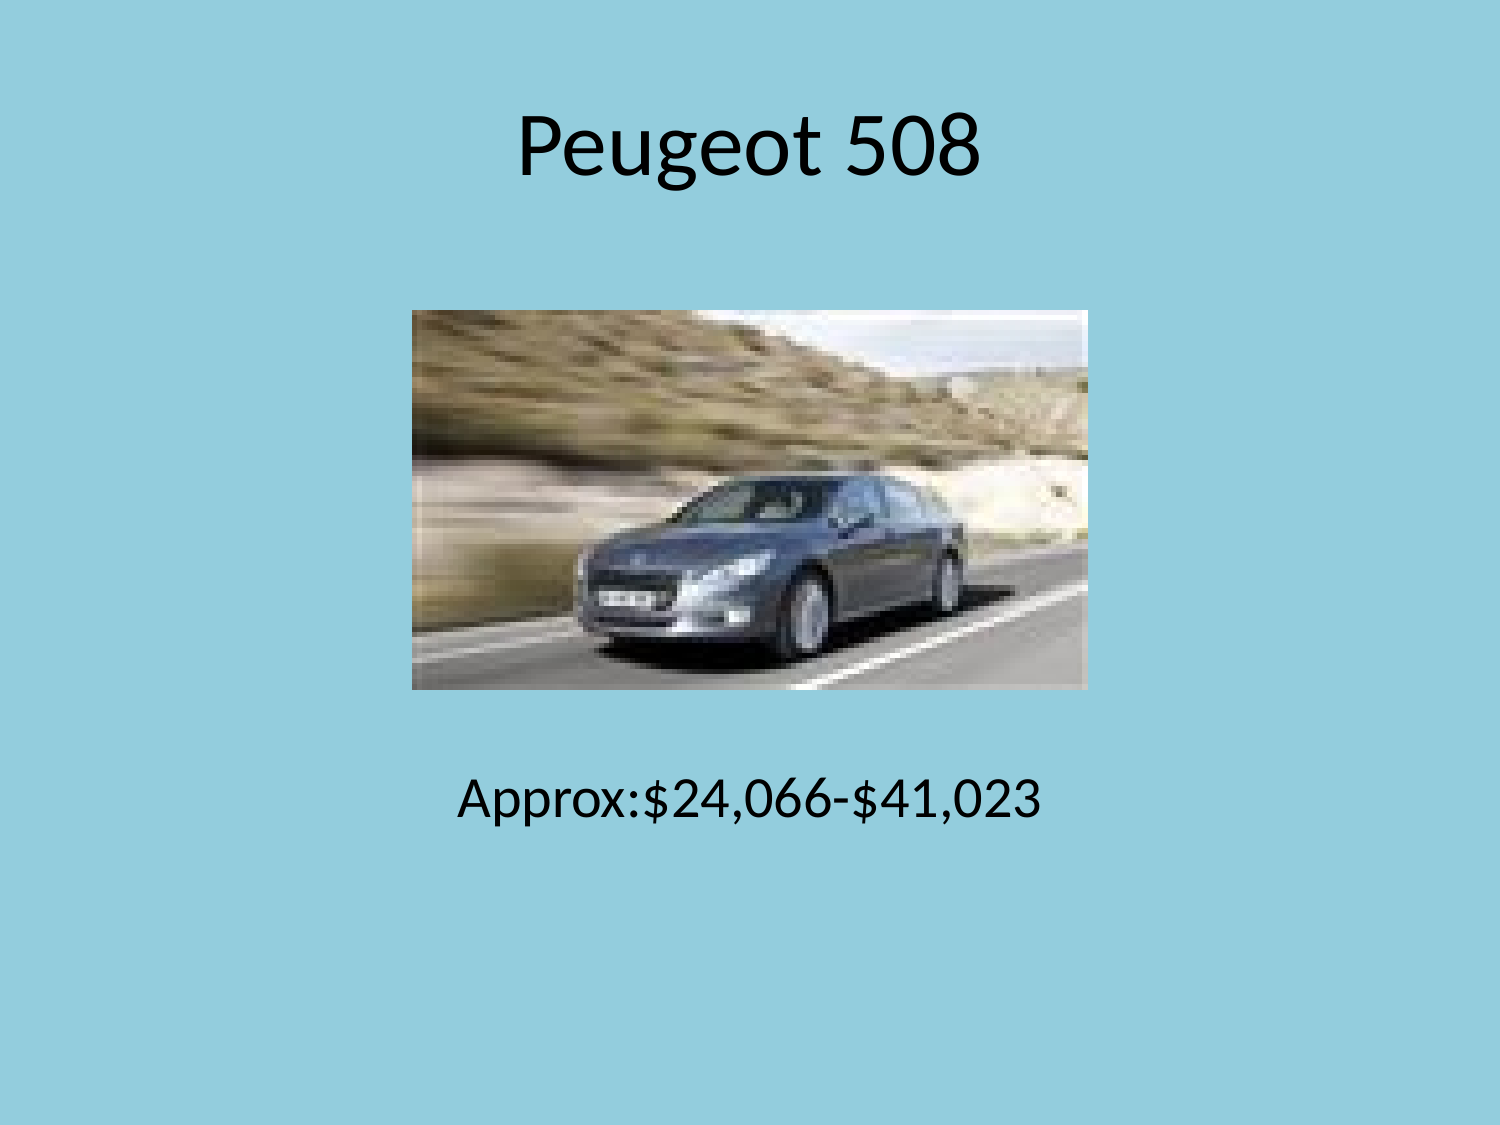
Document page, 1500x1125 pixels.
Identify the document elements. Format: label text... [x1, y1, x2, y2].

title Peugeot 508 [75, 45, 1425, 233]
list Approx:$24,066-$41,023 [75, 262, 1425, 1005]
picture [412, 310, 1088, 691]
